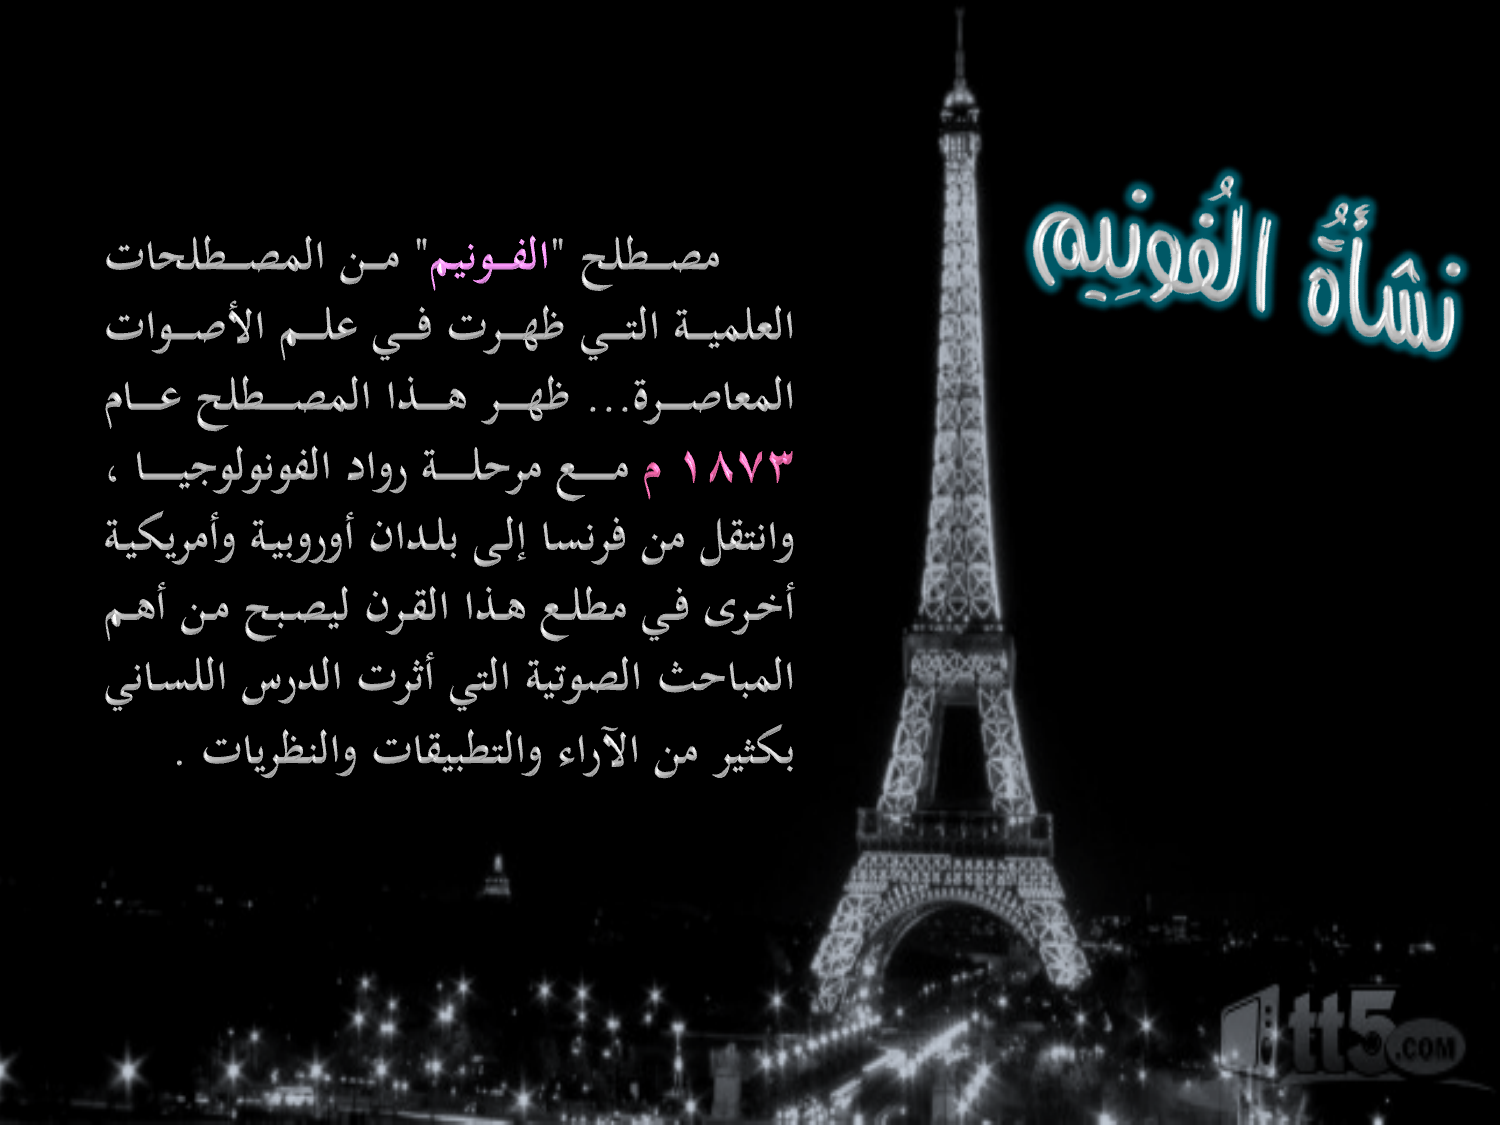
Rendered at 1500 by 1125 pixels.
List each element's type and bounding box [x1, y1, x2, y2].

picture [52, 0, 1500, 800]
